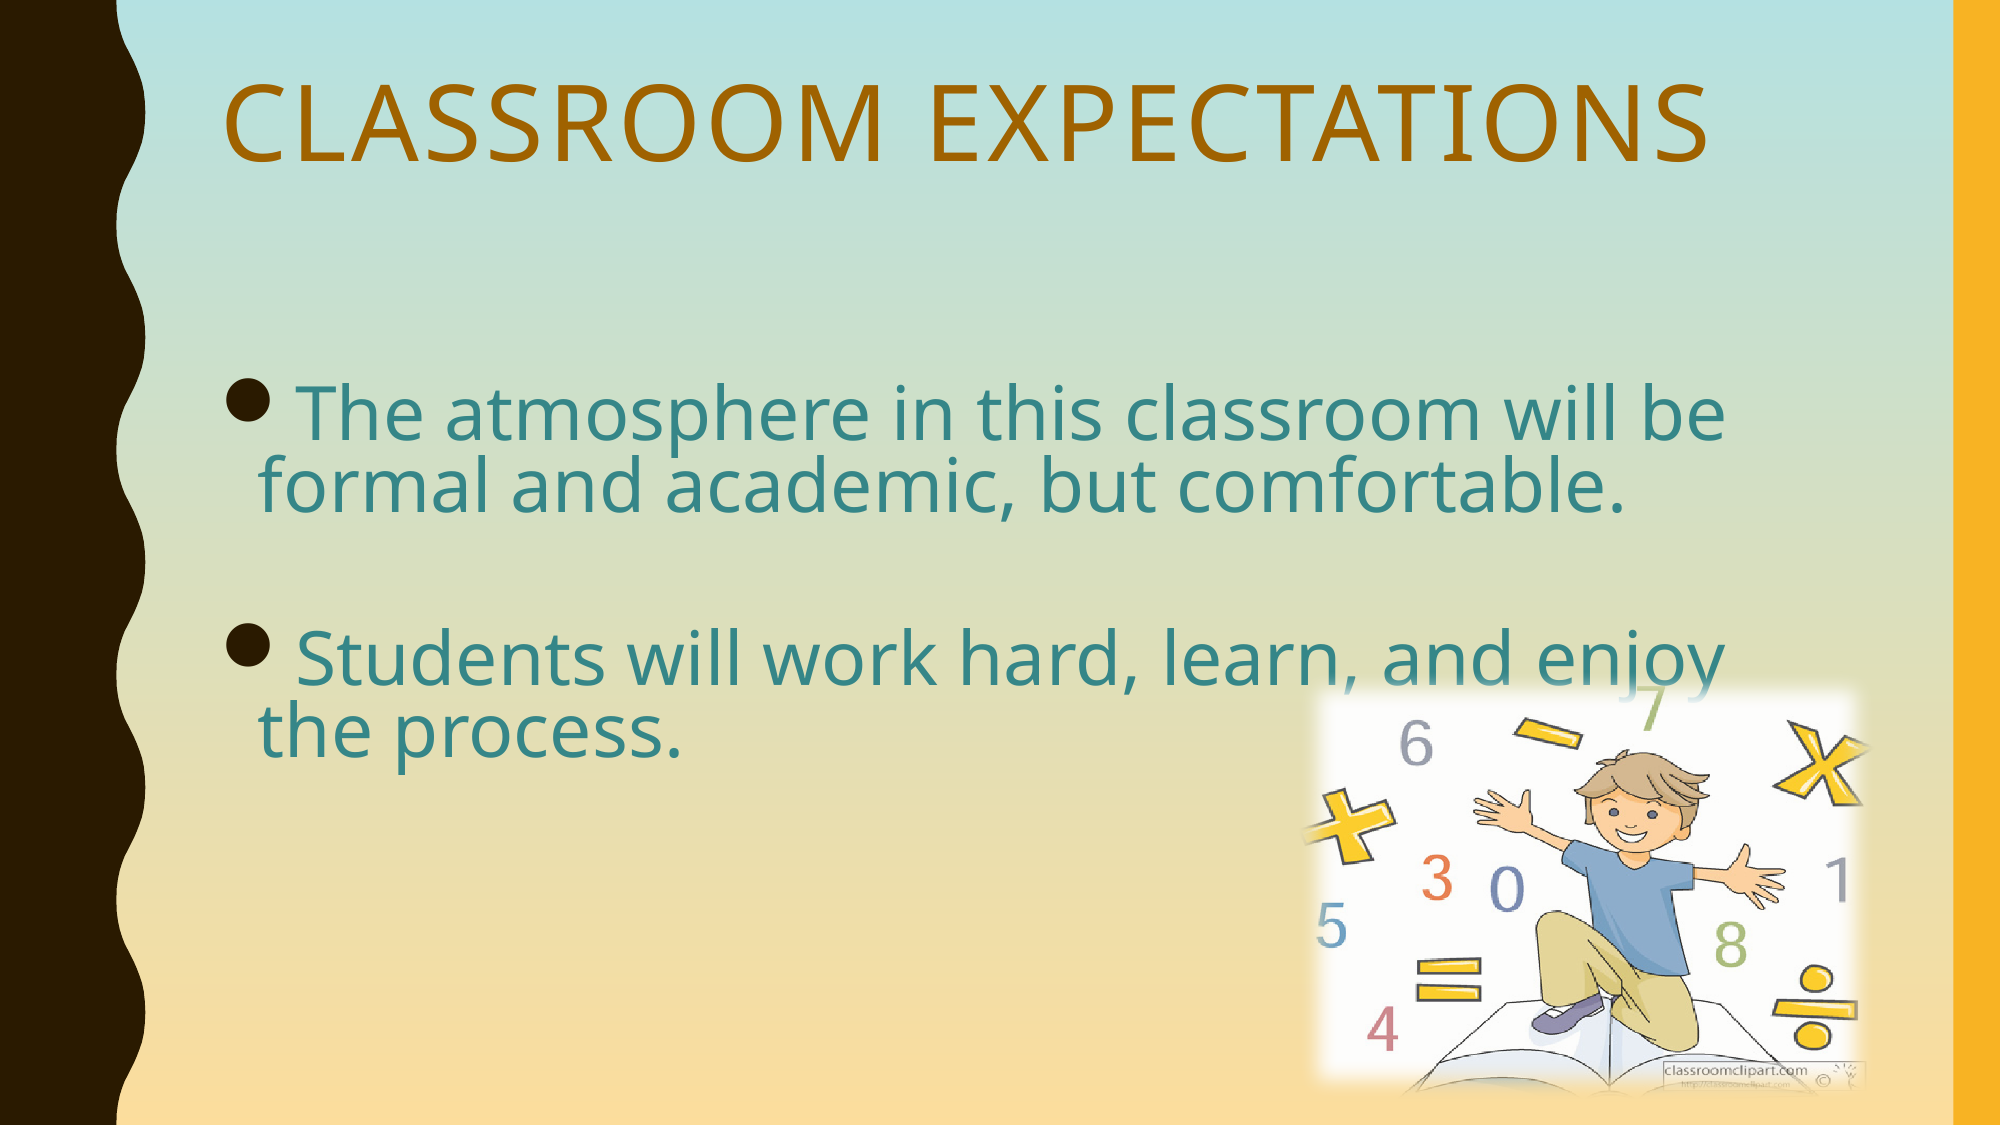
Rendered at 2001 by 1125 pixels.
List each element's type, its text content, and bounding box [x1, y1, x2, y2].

picture [1297, 669, 1875, 1100]
title Classroom expectations [205, 62, 1875, 308]
list The atmosphere in this classroom will be formal and academic, but comfortable. Students will work hard, learn, and enjoy the process. [205, 375, 1875, 965]
